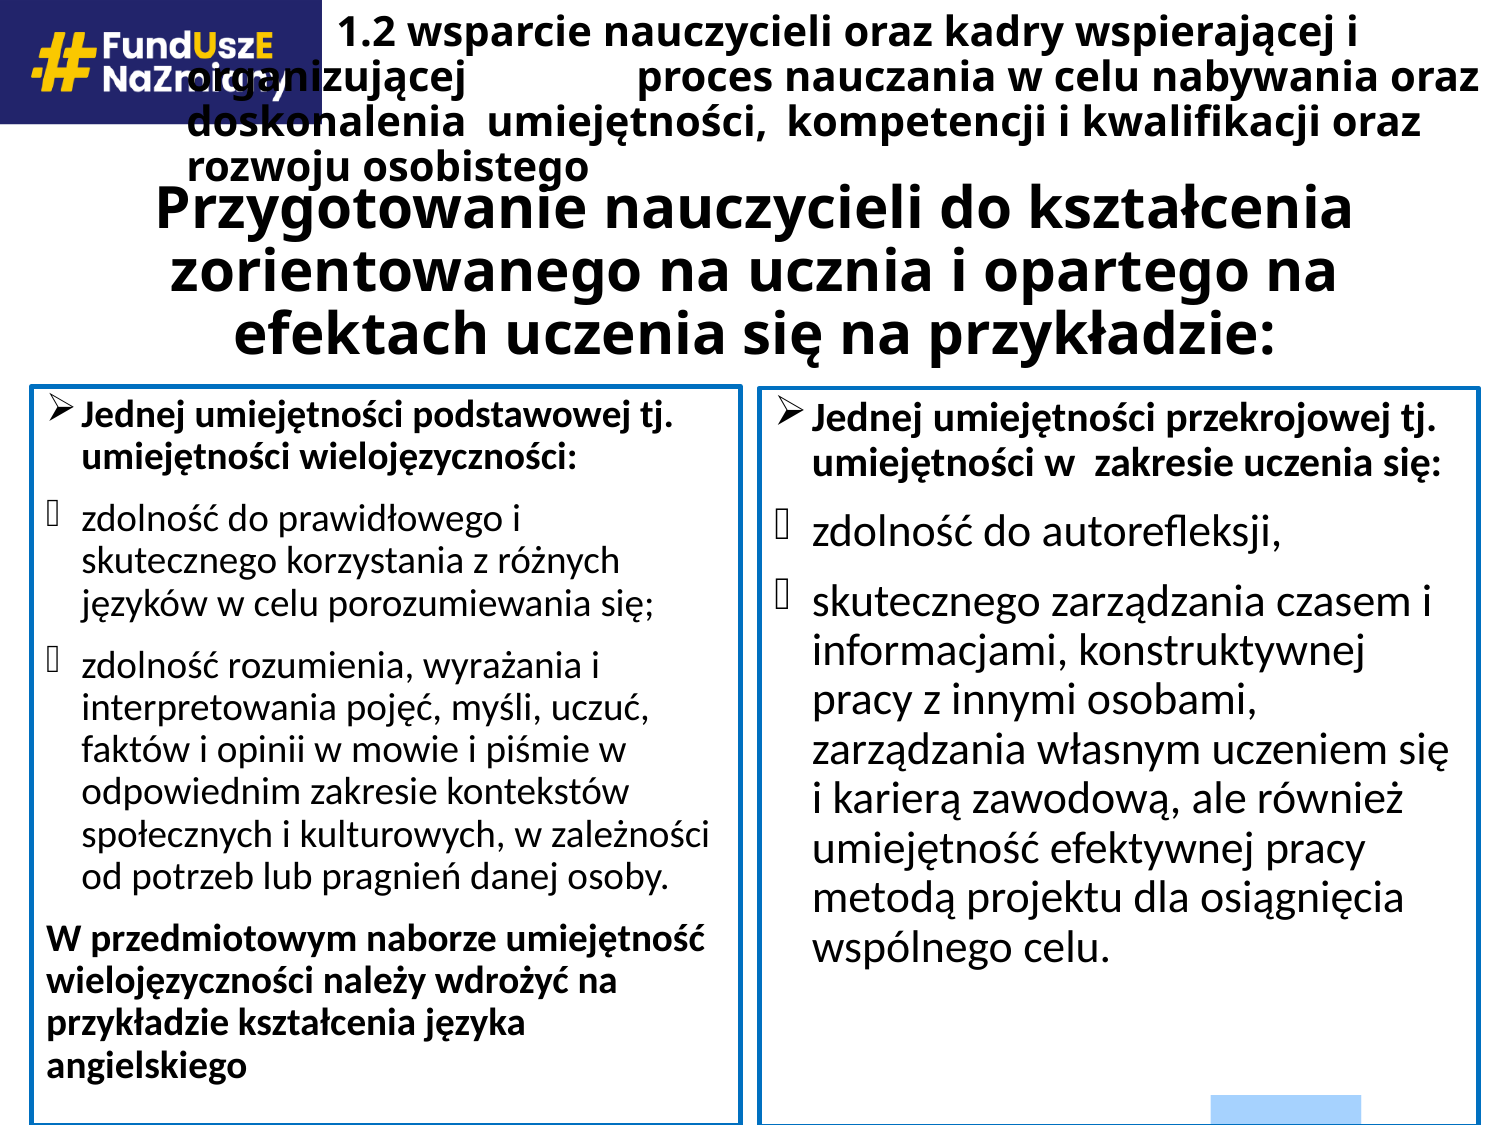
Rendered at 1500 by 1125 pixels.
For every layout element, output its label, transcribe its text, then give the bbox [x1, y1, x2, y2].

title 1.2 wsparcie nauczycieli oraz kadry wspierającej i organizującej proces nauczania w celu nabywania oraz doskonalenia umiejętności, kompetencji i kwalifikacji oraz rozwoju osobistego [171, 29, 1500, 223]
list Jednej umiejętności podstawowej tj. umiejętności wielojęzyczności: zdolność do prawidłowego i skutecznego korzystania z różnych języków w celu porozumiewania się; zdolność rozumienia, wyrażania i interpretowania pojęć, myśli, uczuć, faktów i opinii w mowie i piśmie w odpowiednim zakresie kontekstów społecznych i kulturowych, w zależności od potrzeb lub pragnień danej osoby. W przedmiotowym naborze umiejętność wielojęzyczności należy wdrożyć na przykładzie kształcenia języka angielskiego [31, 386, 741, 1125]
list Jednej umiejętności przekrojowej tj. umiejętności w zakresie uczenia się: zdolność do autorefleksji, skutecznego zarządzania czasem i informacjami, konstruktywnej pracy z innymi osobami, zarządzania własnym uczeniem się i karierą zawodową, ale również umiejętność efektywnej pracy metodą projektu dla osiągnięcia wspólnego celu. [759, 387, 1479, 1125]
picture [0, 0, 1500, 1125]
text_box Przygotowanie nauczycieli do kształcenia zorientowanego na ucznia i opartego na efektach uczenia się na przykładzie: [31, 239, 1479, 357]
